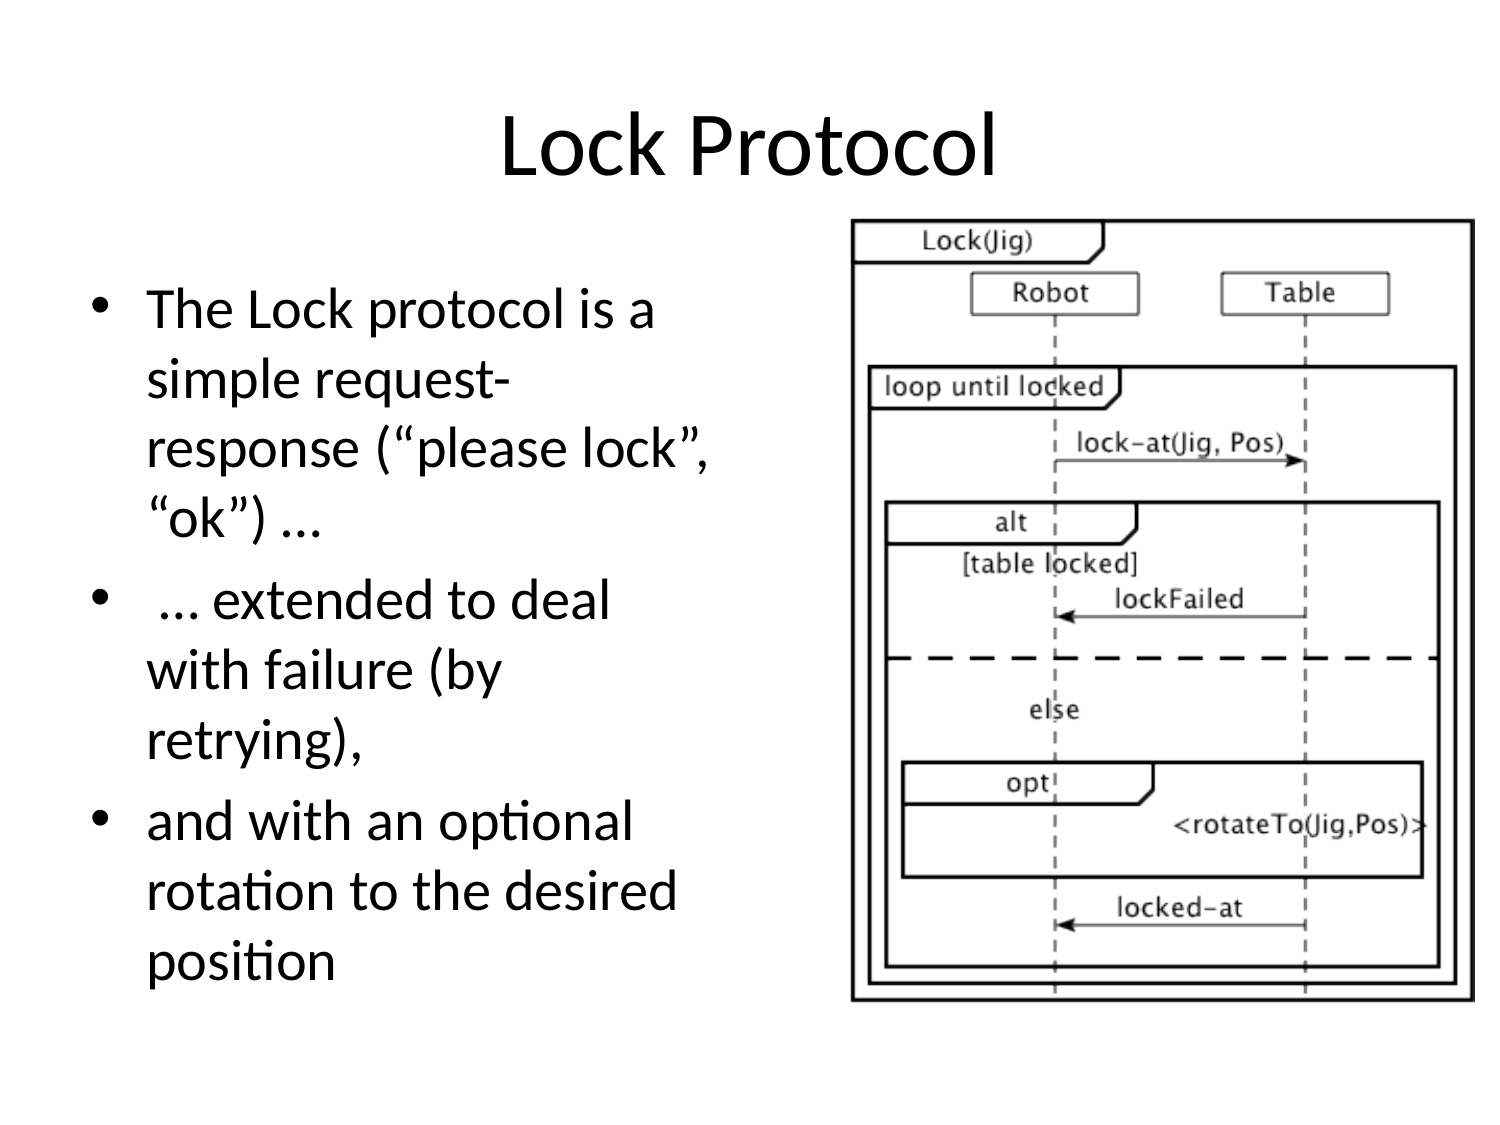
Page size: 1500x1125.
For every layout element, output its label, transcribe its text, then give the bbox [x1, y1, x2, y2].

list The Lock protocol is a simple request-response (“please lock”, “ok”) … … extended to deal with failure (by retrying), and with an optional rotation to the desired position [75, 262, 738, 1005]
picture [849, 217, 1476, 1006]
title Lock Protocol [75, 45, 1425, 233]
